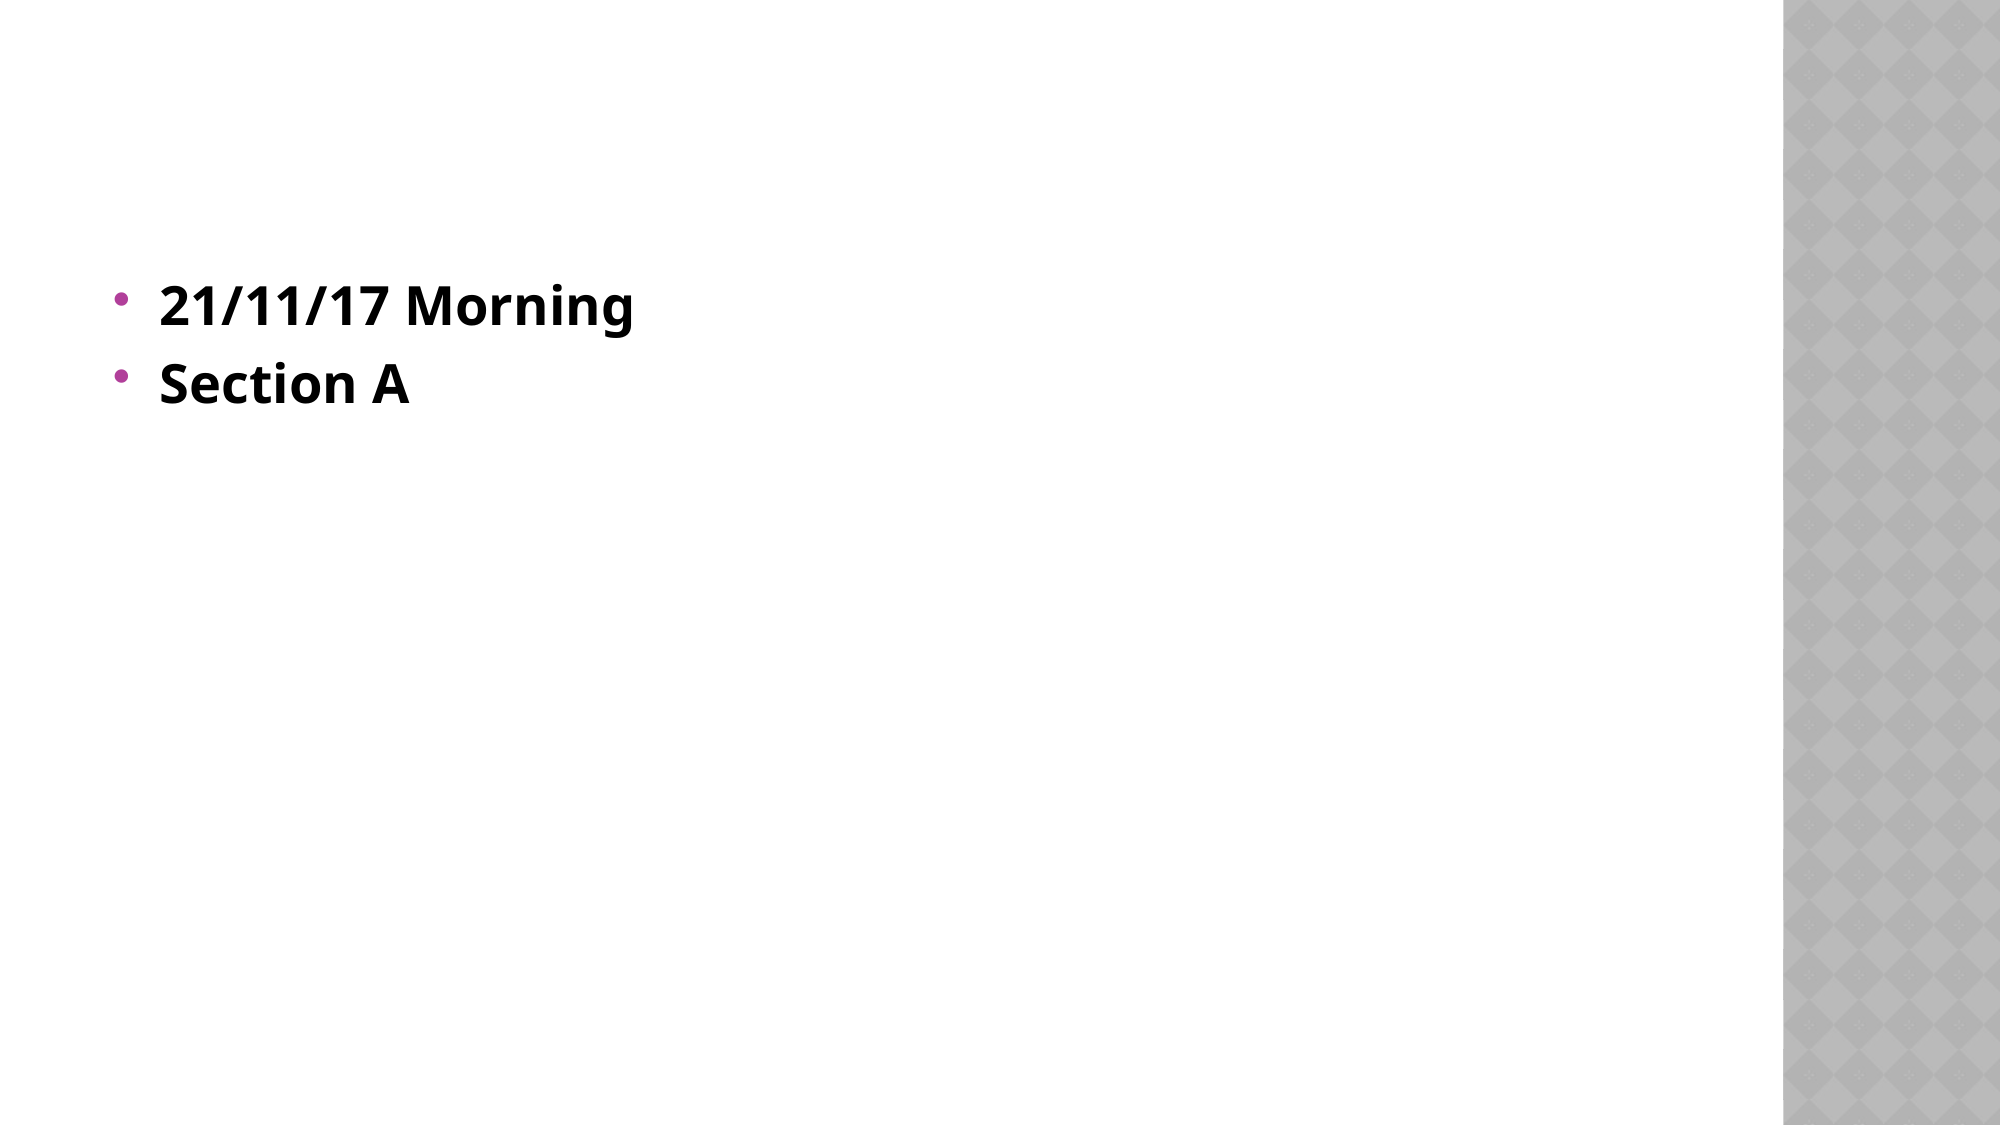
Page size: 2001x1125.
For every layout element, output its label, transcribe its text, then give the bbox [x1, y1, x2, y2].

list 21/11/17 Morning Section A [99, 264, 1684, 1059]
